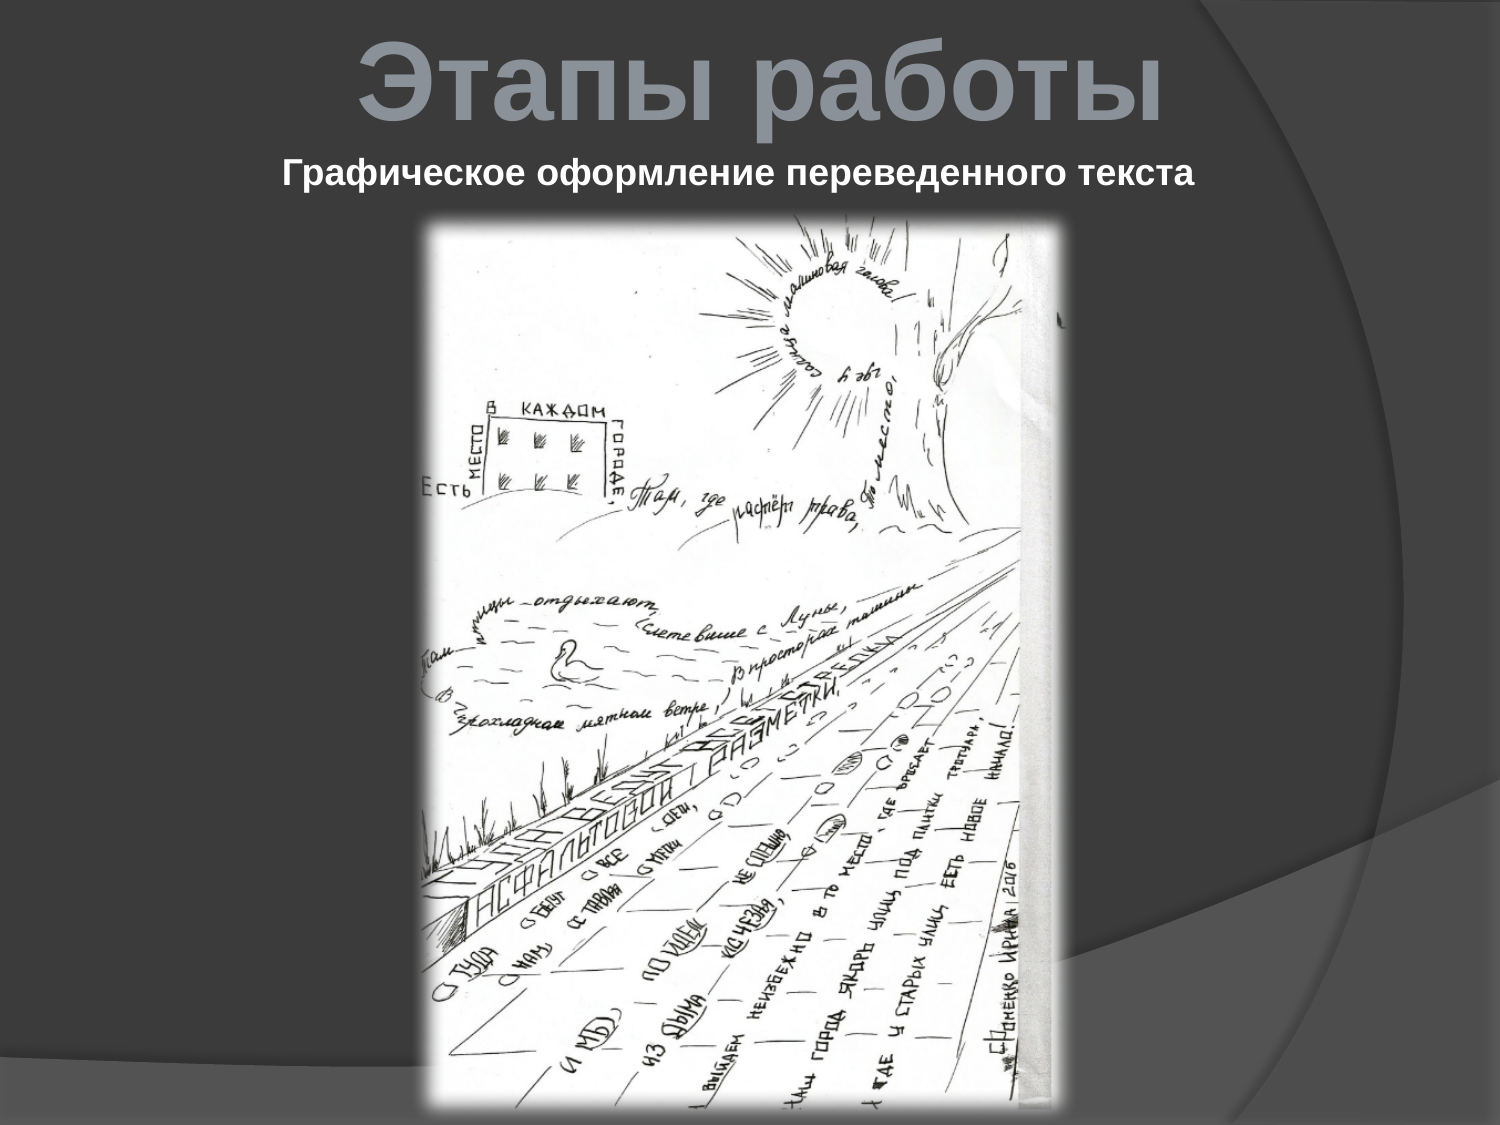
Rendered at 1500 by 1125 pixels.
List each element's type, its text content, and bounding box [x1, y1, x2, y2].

picture [409, 206, 1079, 1125]
text_box Этапы работы [339, 0, 1184, 140]
text_box Графическое оформление переведенного текста [222, 140, 1254, 201]
